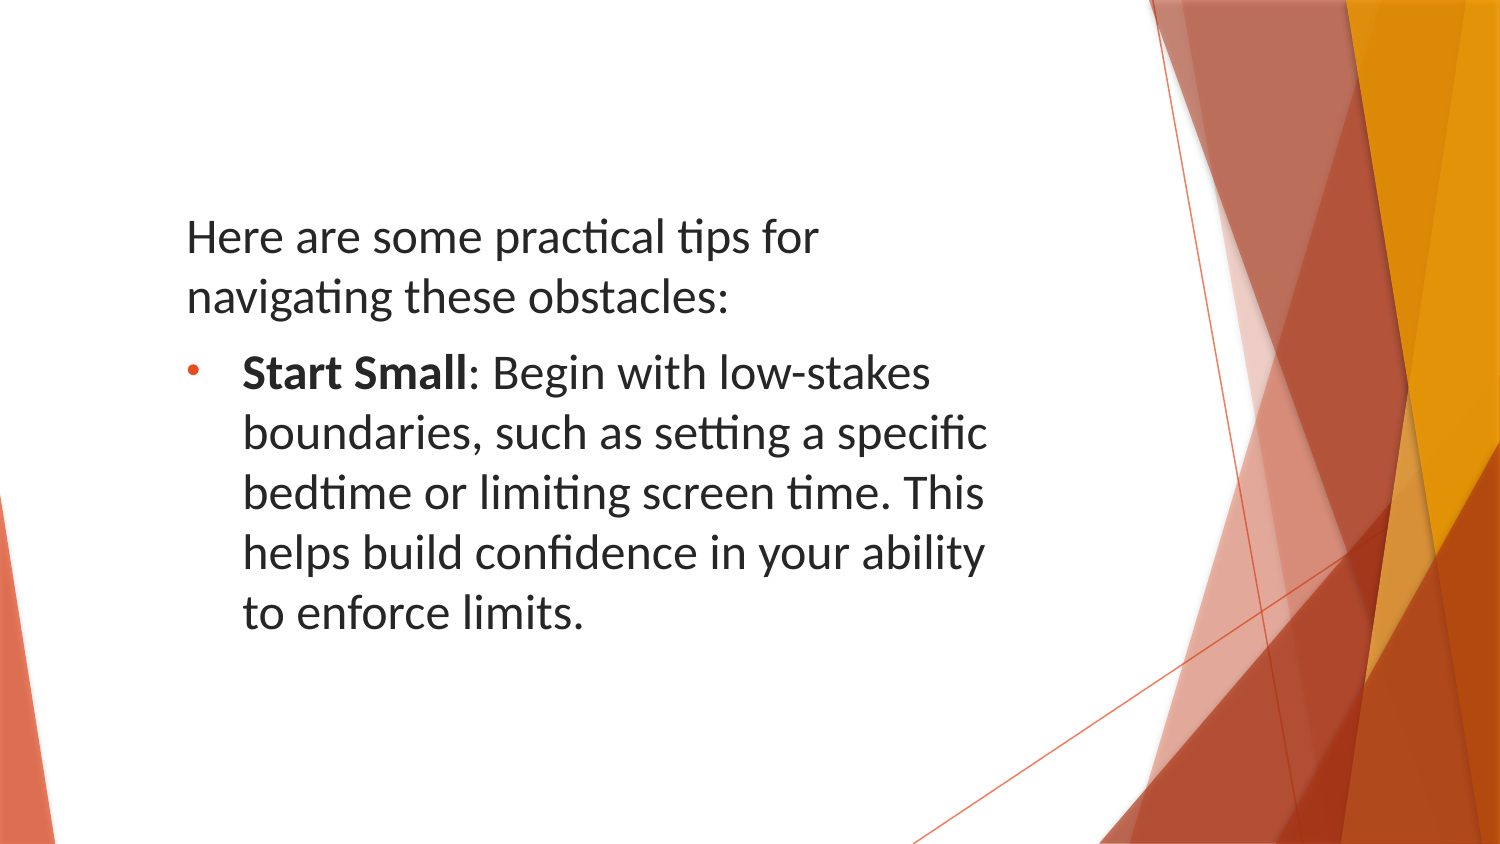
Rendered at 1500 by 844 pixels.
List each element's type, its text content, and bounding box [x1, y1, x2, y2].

list Here are some practical tips for navigating these obstacles: Start Small: Begin with low-stakes boundaries, such as setting a specific bedtime or limiting screen time. This helps build confidence in your ability to enforce limits. [171, 114, 1046, 729]
